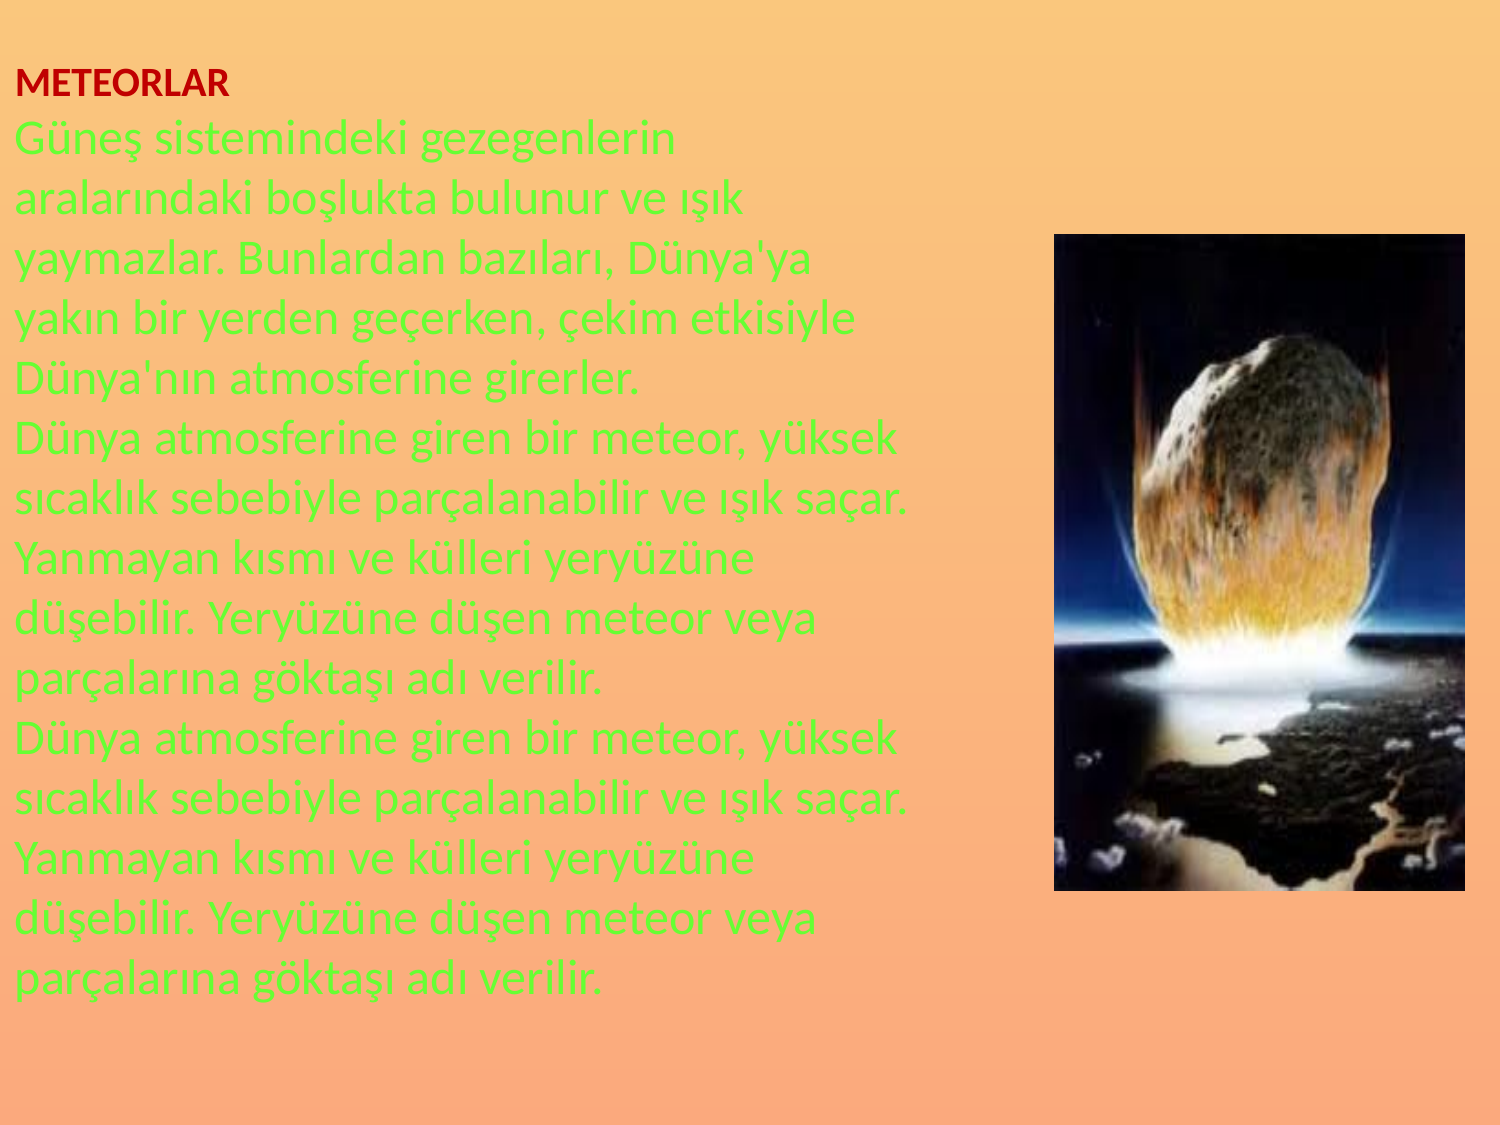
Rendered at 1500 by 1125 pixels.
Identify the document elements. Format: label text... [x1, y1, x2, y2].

text_box METEORLAR Güneş sistemindeki gezegenlerin aralarındaki boşlukta bulunur ve ışık yaymazlar. Bunlardan bazıları, Dünya'ya yakın bir yerden geçerken, çekim etkisiyle Dünya'nın atmosferine girerler. Dünya atmosferine giren bir meteor, yüksek sıcaklık sebebiyle parçalanabilir ve ışık saçar. Yanmayan kısmı ve külleri yeryüzüne düşebilir. Yeryüzüne düşen meteor veya parçalarına göktaşı adı verilir. Dünya atmosferine giren bir meteor, yüksek sıcaklık sebebiyle parçalanabilir ve ışık saçar. Yanmayan kısmı ve külleri yeryüzüne düşebilir. Yeryüzüne düşen meteor veya parçalarına göktaşı adı verilir. [0, 46, 938, 1012]
picture [1054, 234, 1466, 891]
